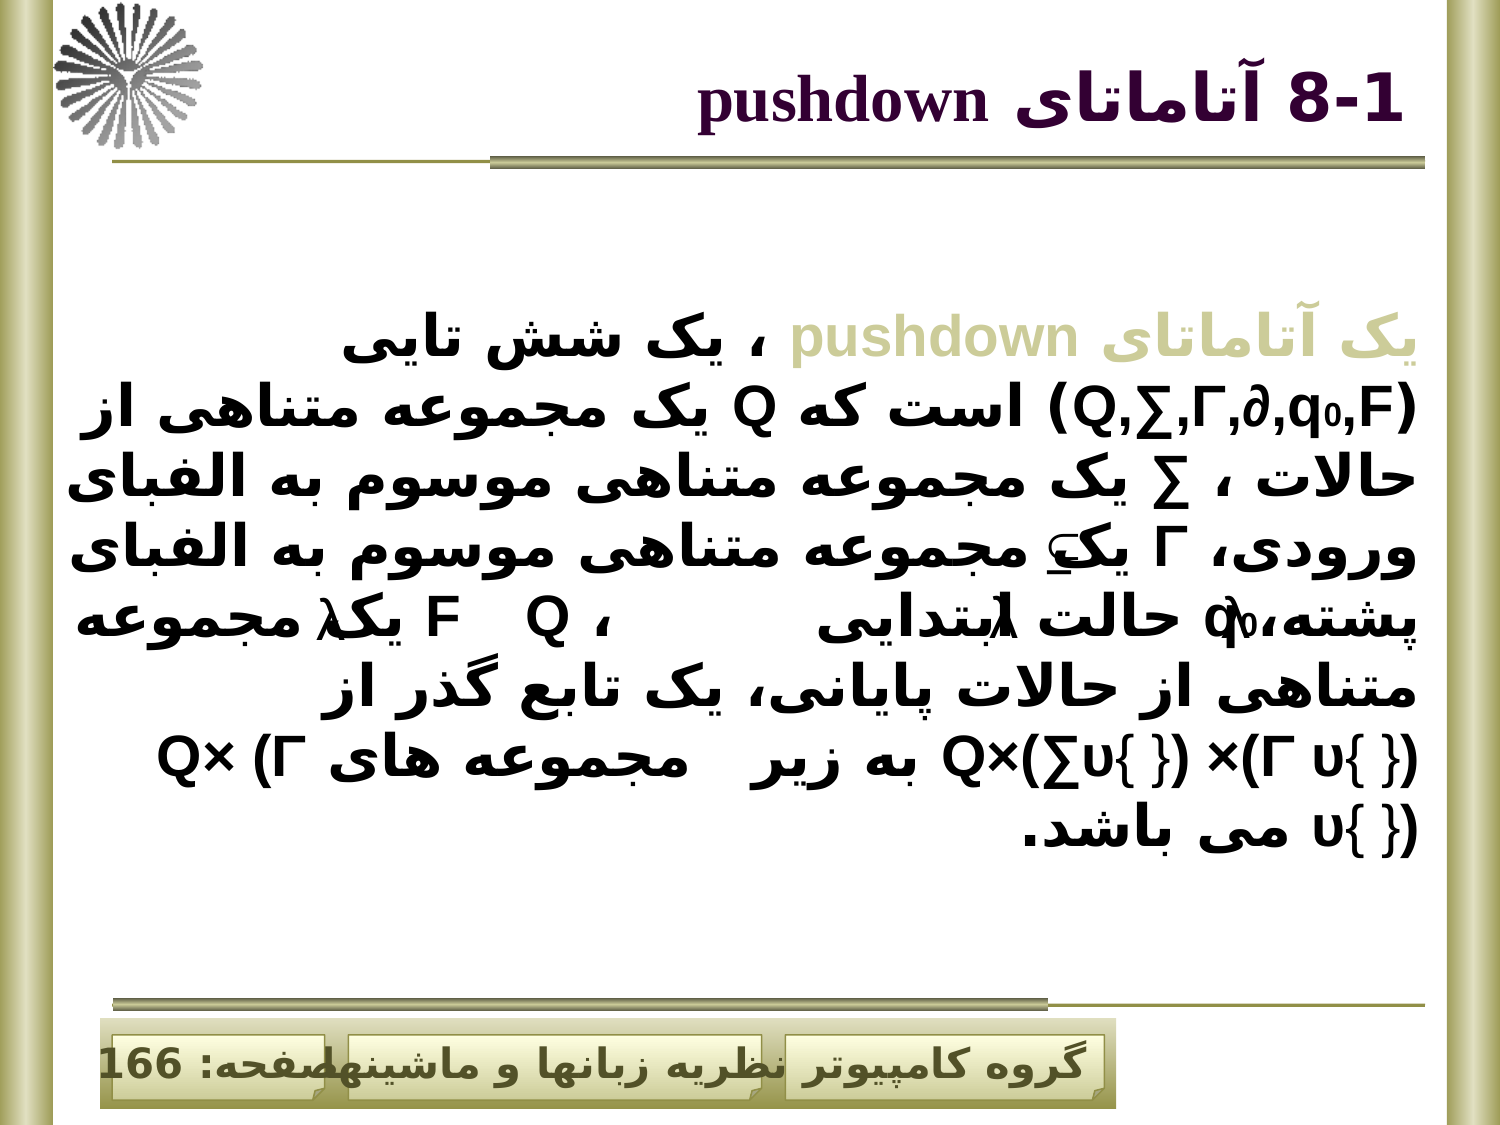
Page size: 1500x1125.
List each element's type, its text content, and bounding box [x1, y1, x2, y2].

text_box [40, 290, 1436, 727]
title 8-1 آتاماتای pushdown [147, 42, 1423, 147]
